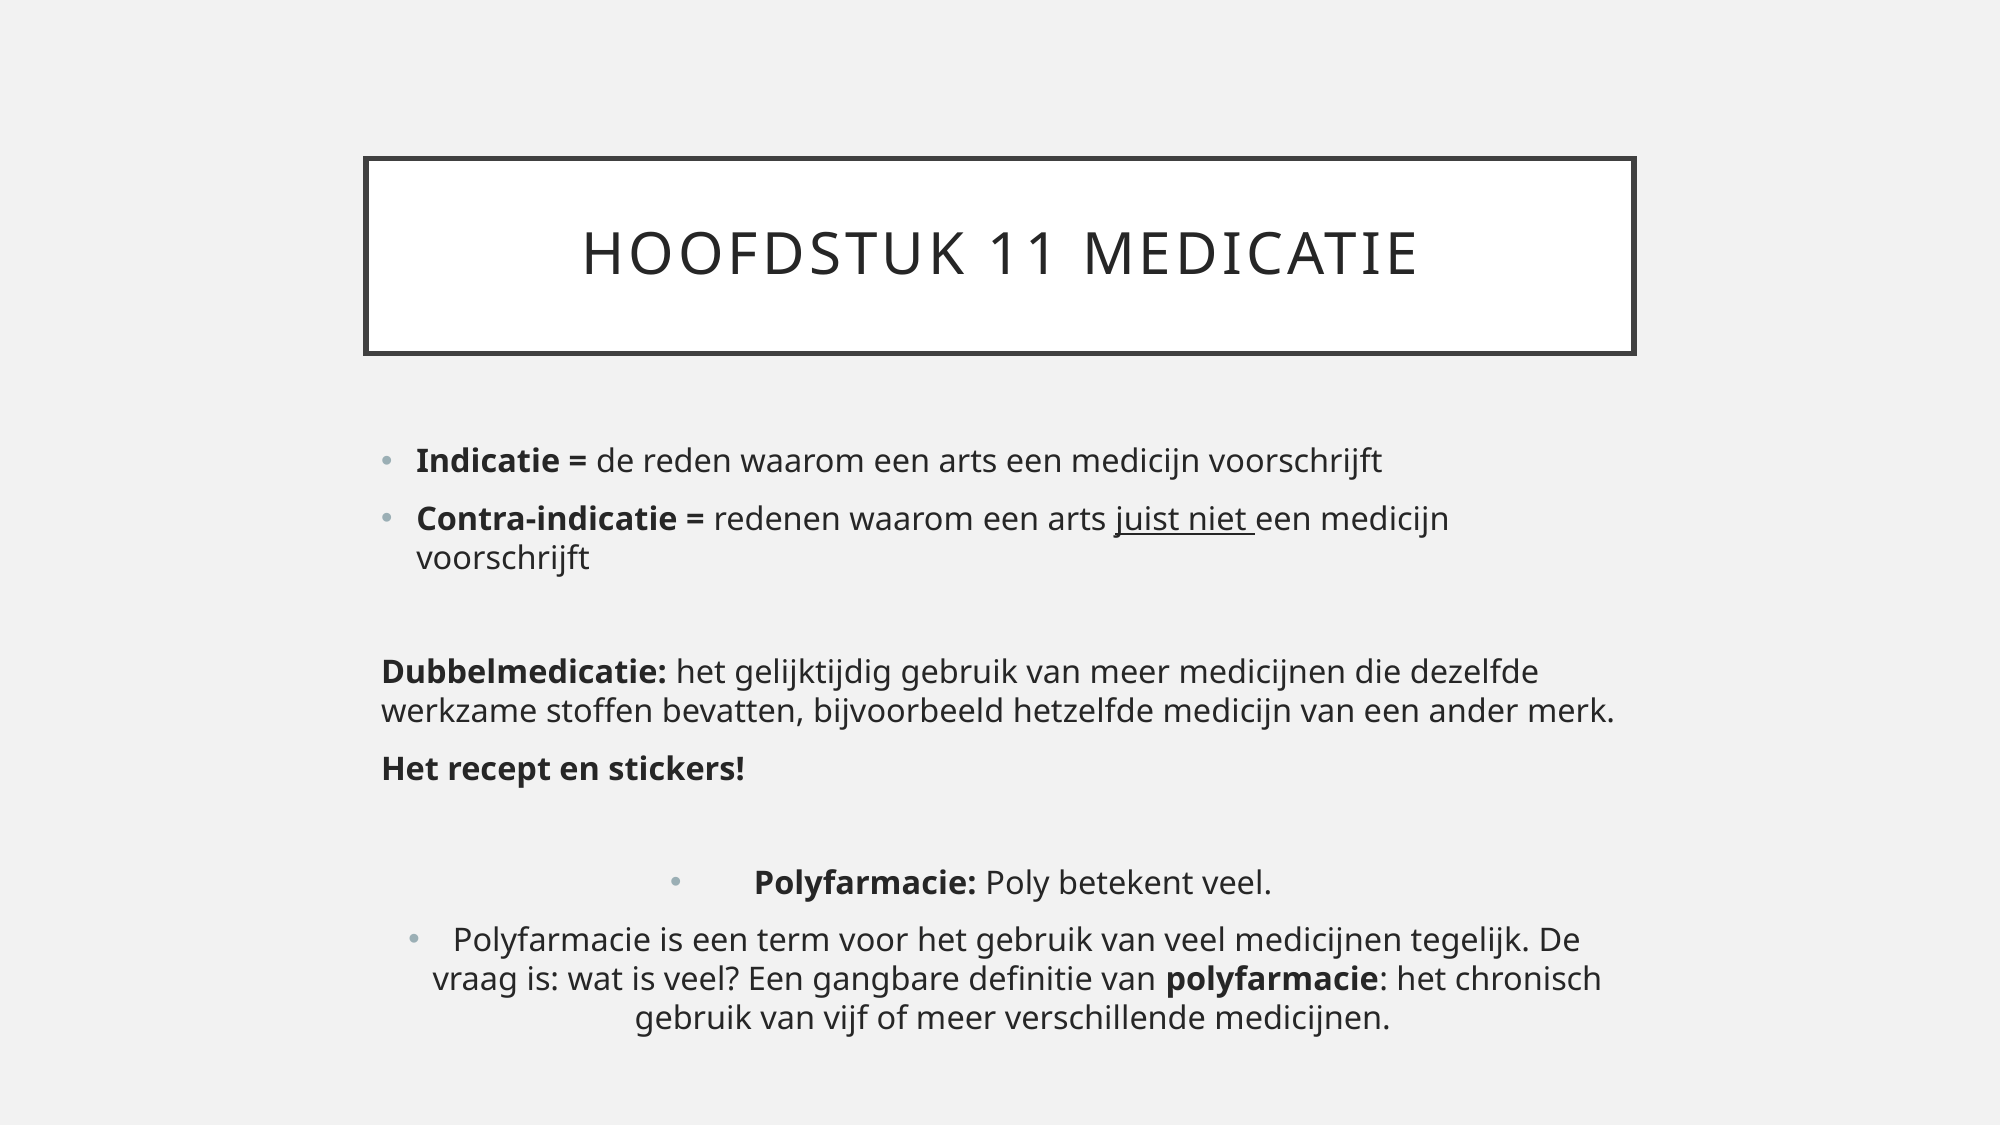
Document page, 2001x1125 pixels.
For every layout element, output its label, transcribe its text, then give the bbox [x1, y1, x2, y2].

list Indicatie = de reden waarom een arts een medicijn voorschrijft Contra-indicatie = redenen waarom een arts juist niet een medicijn voorschrijft Dubbelmedicatie: het gelijktijdig gebruik van meer medicijnen die dezelfde werkzame stoffen bevatten, bijvoorbeeld hetzelfde medicijn van een ander merk. Het recept en stickers! Polyfarmacie: Poly betekent veel. Polyfarmacie is een term voor het gebruik van veel medicijnen tegelijk. De vraag is: wat is veel? Een gangbare definitie van polyfarmacie: het chronisch gebruik van vijf of meer verschillende medicijnen. [366, 432, 1634, 1072]
title Hoofdstuk 11 medicatie [363, 156, 1637, 356]
